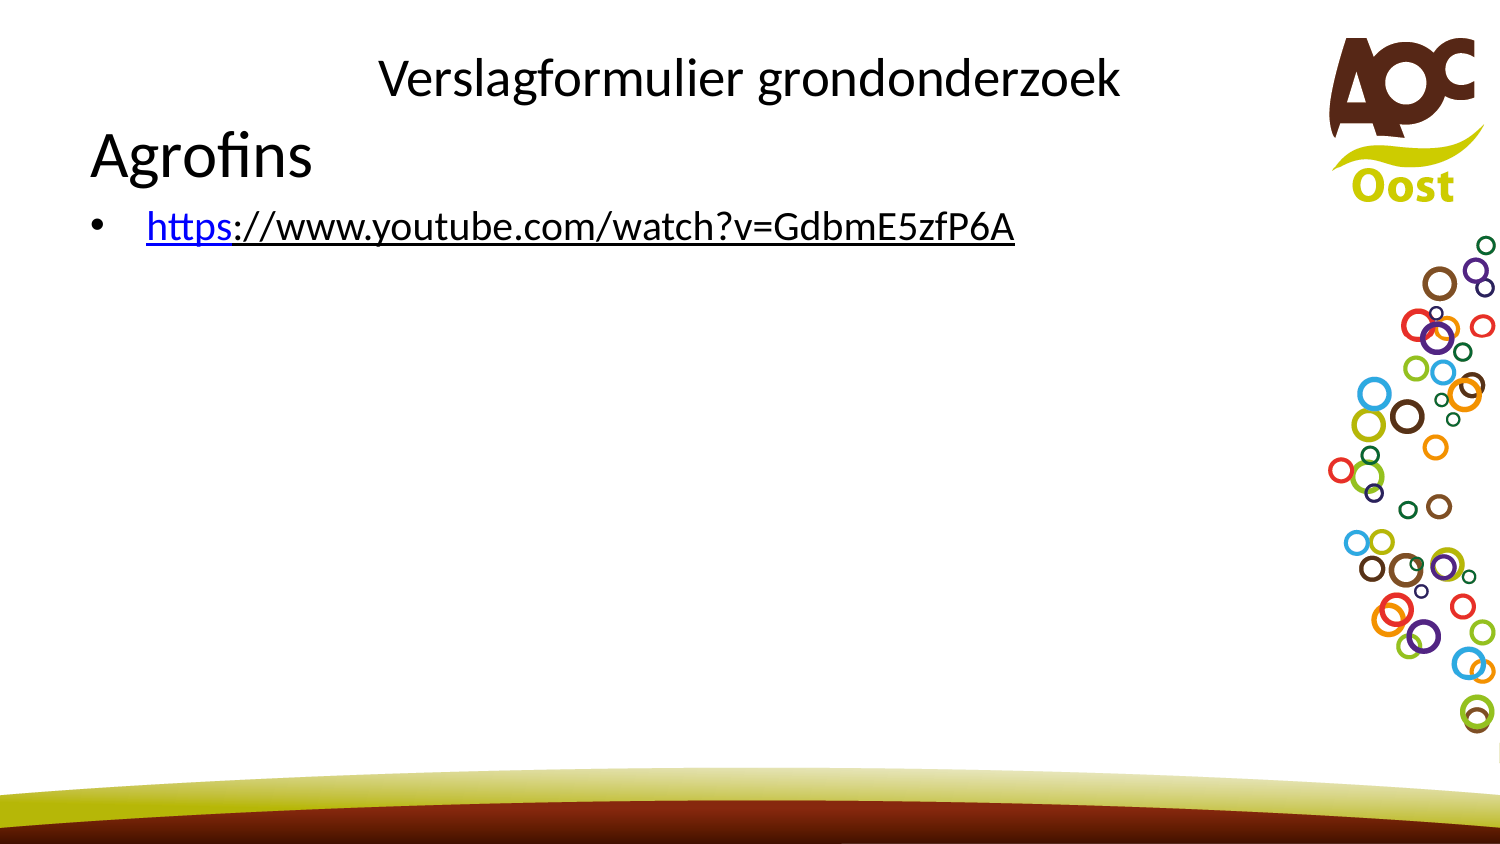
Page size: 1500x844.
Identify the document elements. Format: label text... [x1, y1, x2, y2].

title Verslagformulier grondonderzoek [75, 33, 1425, 102]
picture [0, 0, 1500, 844]
list Agrofins https://www.youtube.com/watch?v=GdbmE5zfP6A [75, 102, 1425, 754]
